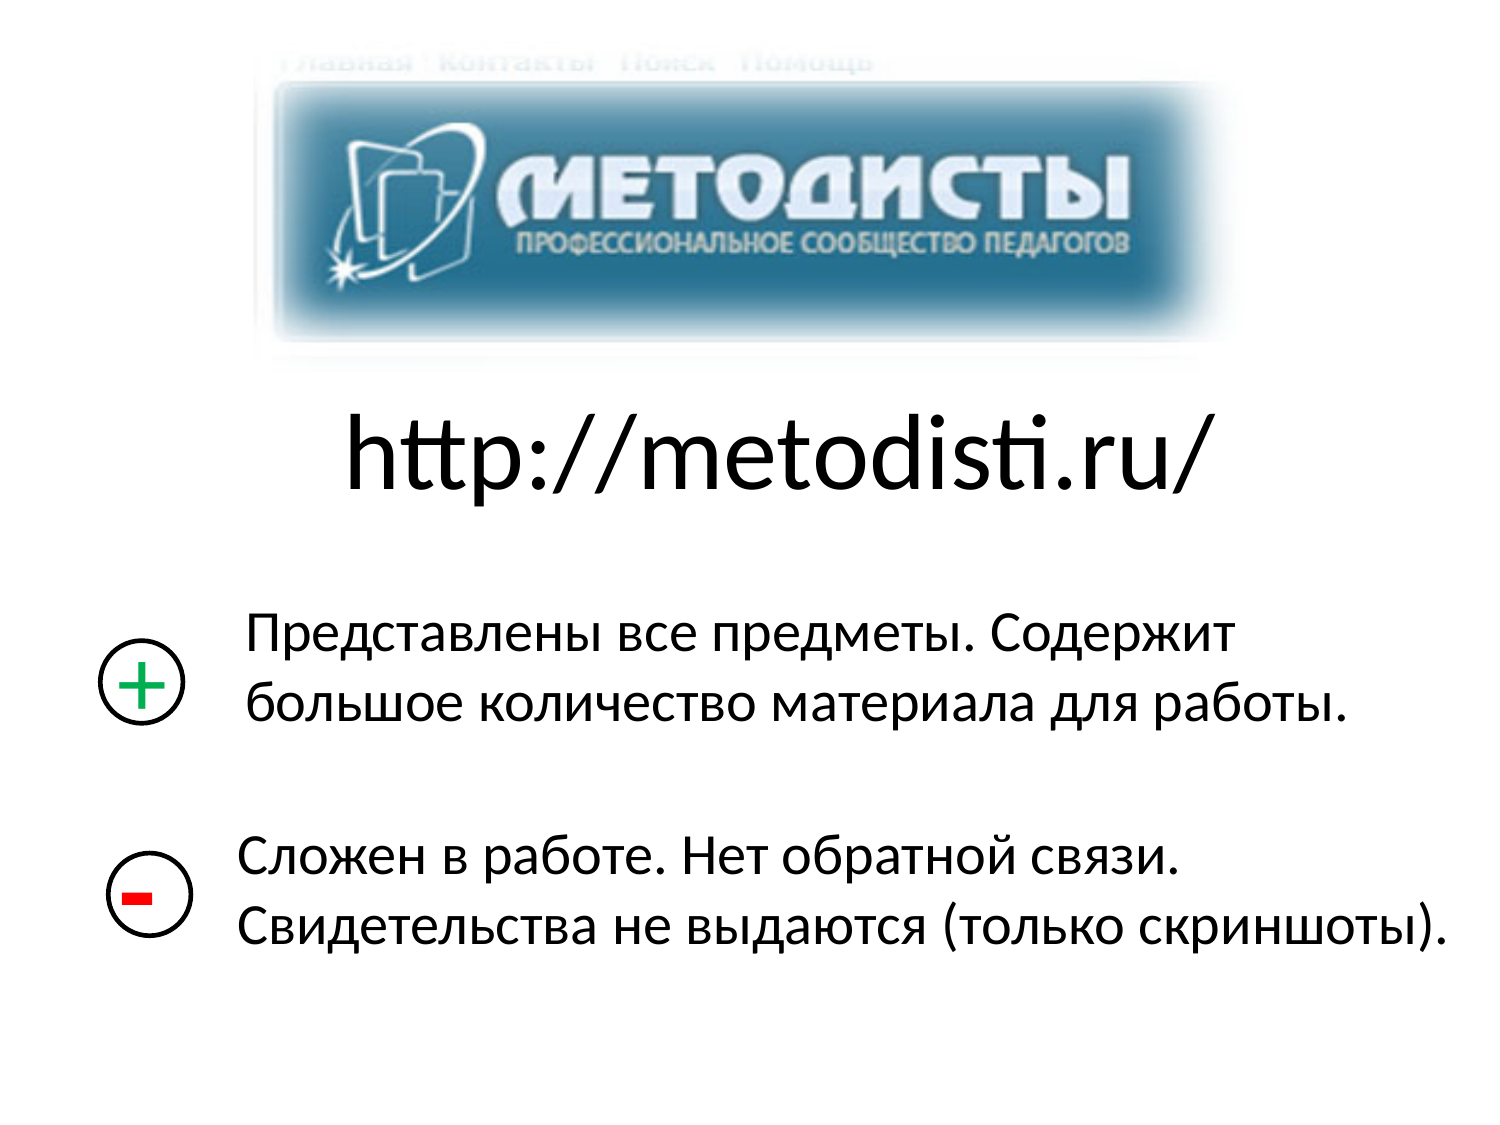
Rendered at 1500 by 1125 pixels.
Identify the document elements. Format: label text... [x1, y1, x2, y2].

text_box http://metodisti.ru/ [88, 373, 1471, 615]
picture [253, 42, 1247, 373]
text_box Представлены все предметы. Содержит большое количество материала для работы. [230, 586, 1412, 741]
text_box Сложен в работе. Нет обратной связи. Свидетельства не выдаются (только скриншоты). [222, 808, 1500, 964]
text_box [105, 820, 192, 957]
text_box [100, 609, 184, 747]
